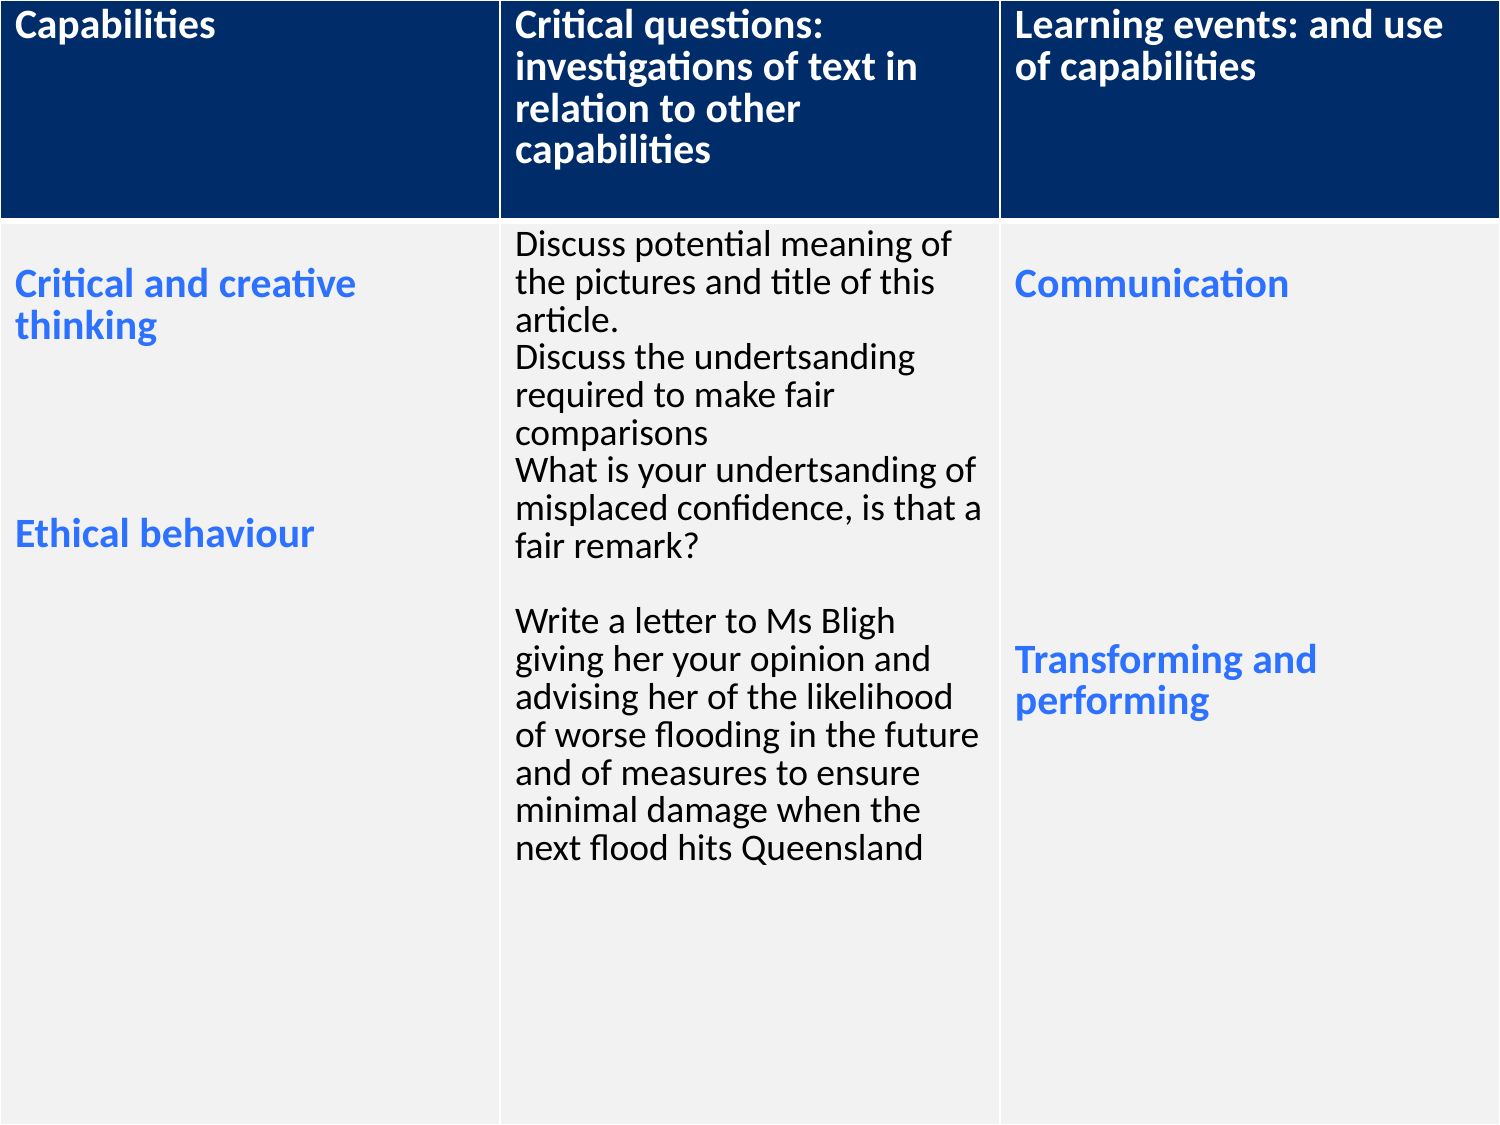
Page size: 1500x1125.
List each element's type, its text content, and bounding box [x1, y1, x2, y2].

table_header Capabilities [1, 1, 499, 218]
table_cell Discuss potential meaning of the pictures and title of this article. Discuss the undertsanding required to make fair comparisons What is your undertsanding of misplaced confidence, is that a fair remark? Write a letter to Ms Bligh giving her your opinion and advising her of the likelihood of worse flooding in the future and of measures to ensure minimal damage when the next flood hits Queensland [501, 224, 999, 1124]
table_cell Critical and creative thinking Ethical behaviour [1, 224, 499, 1124]
table_cell Communication Transforming and performing [1001, 224, 1499, 1124]
table_header Learning events: and use of capabilities [1001, 1, 1499, 218]
table_header Critical questions: investigations of text in relation to other capabilities [501, 1, 999, 218]
